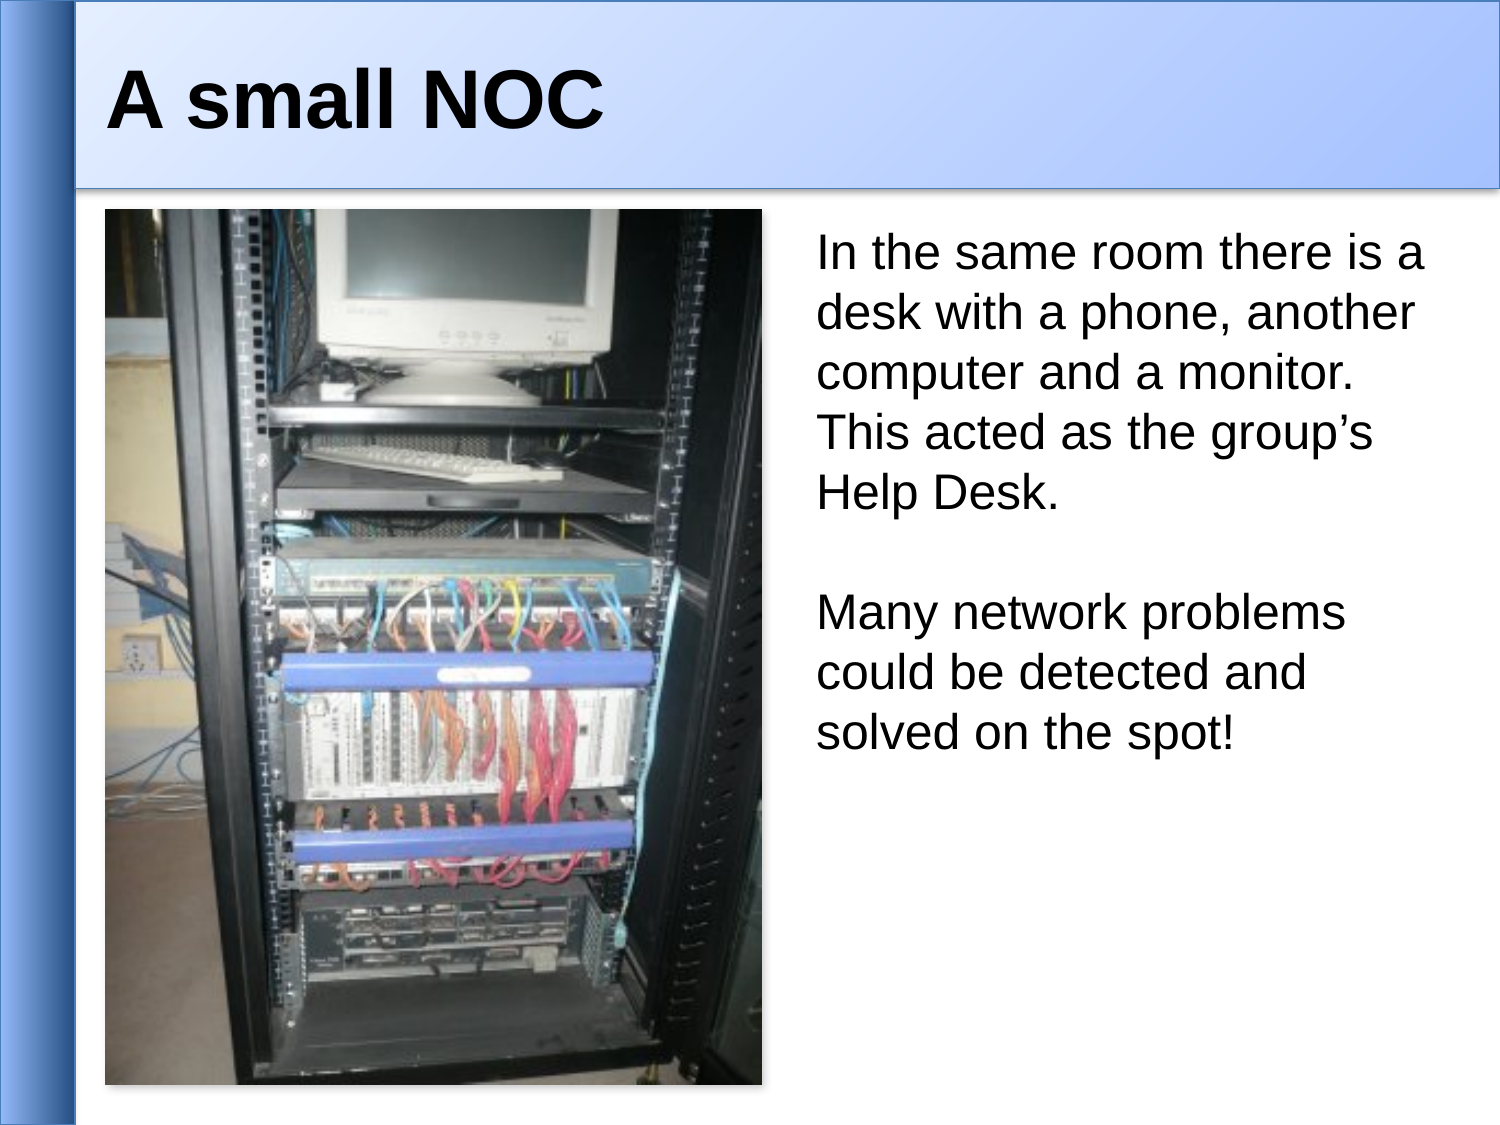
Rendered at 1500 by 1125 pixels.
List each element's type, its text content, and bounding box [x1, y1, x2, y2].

title A small NOC [74, 0, 1500, 189]
picture [105, 209, 762, 1085]
text_box In the same room there is a desk with a phone, another computer and a monitor. This acted as the group’s Help Desk. Many network problems could be detected and solved on the spot! [801, 211, 1468, 767]
